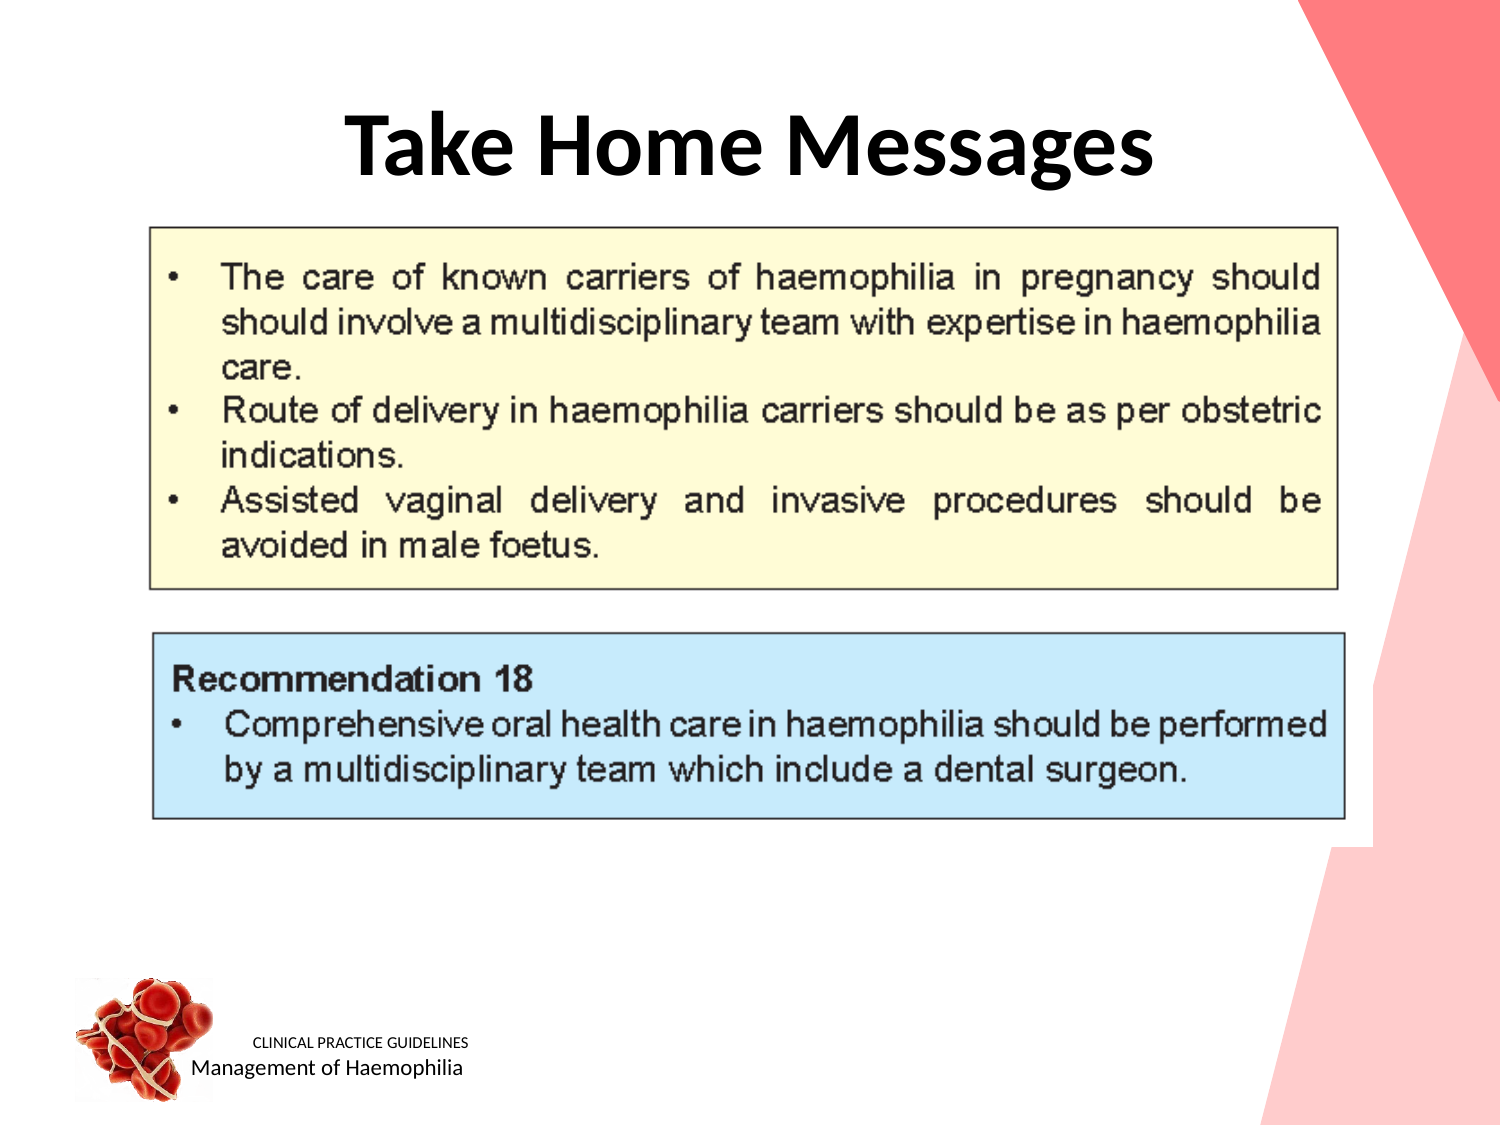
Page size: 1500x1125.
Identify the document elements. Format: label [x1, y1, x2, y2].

picture [118, 209, 1373, 847]
text_box [74, 0, 1500, 1125]
